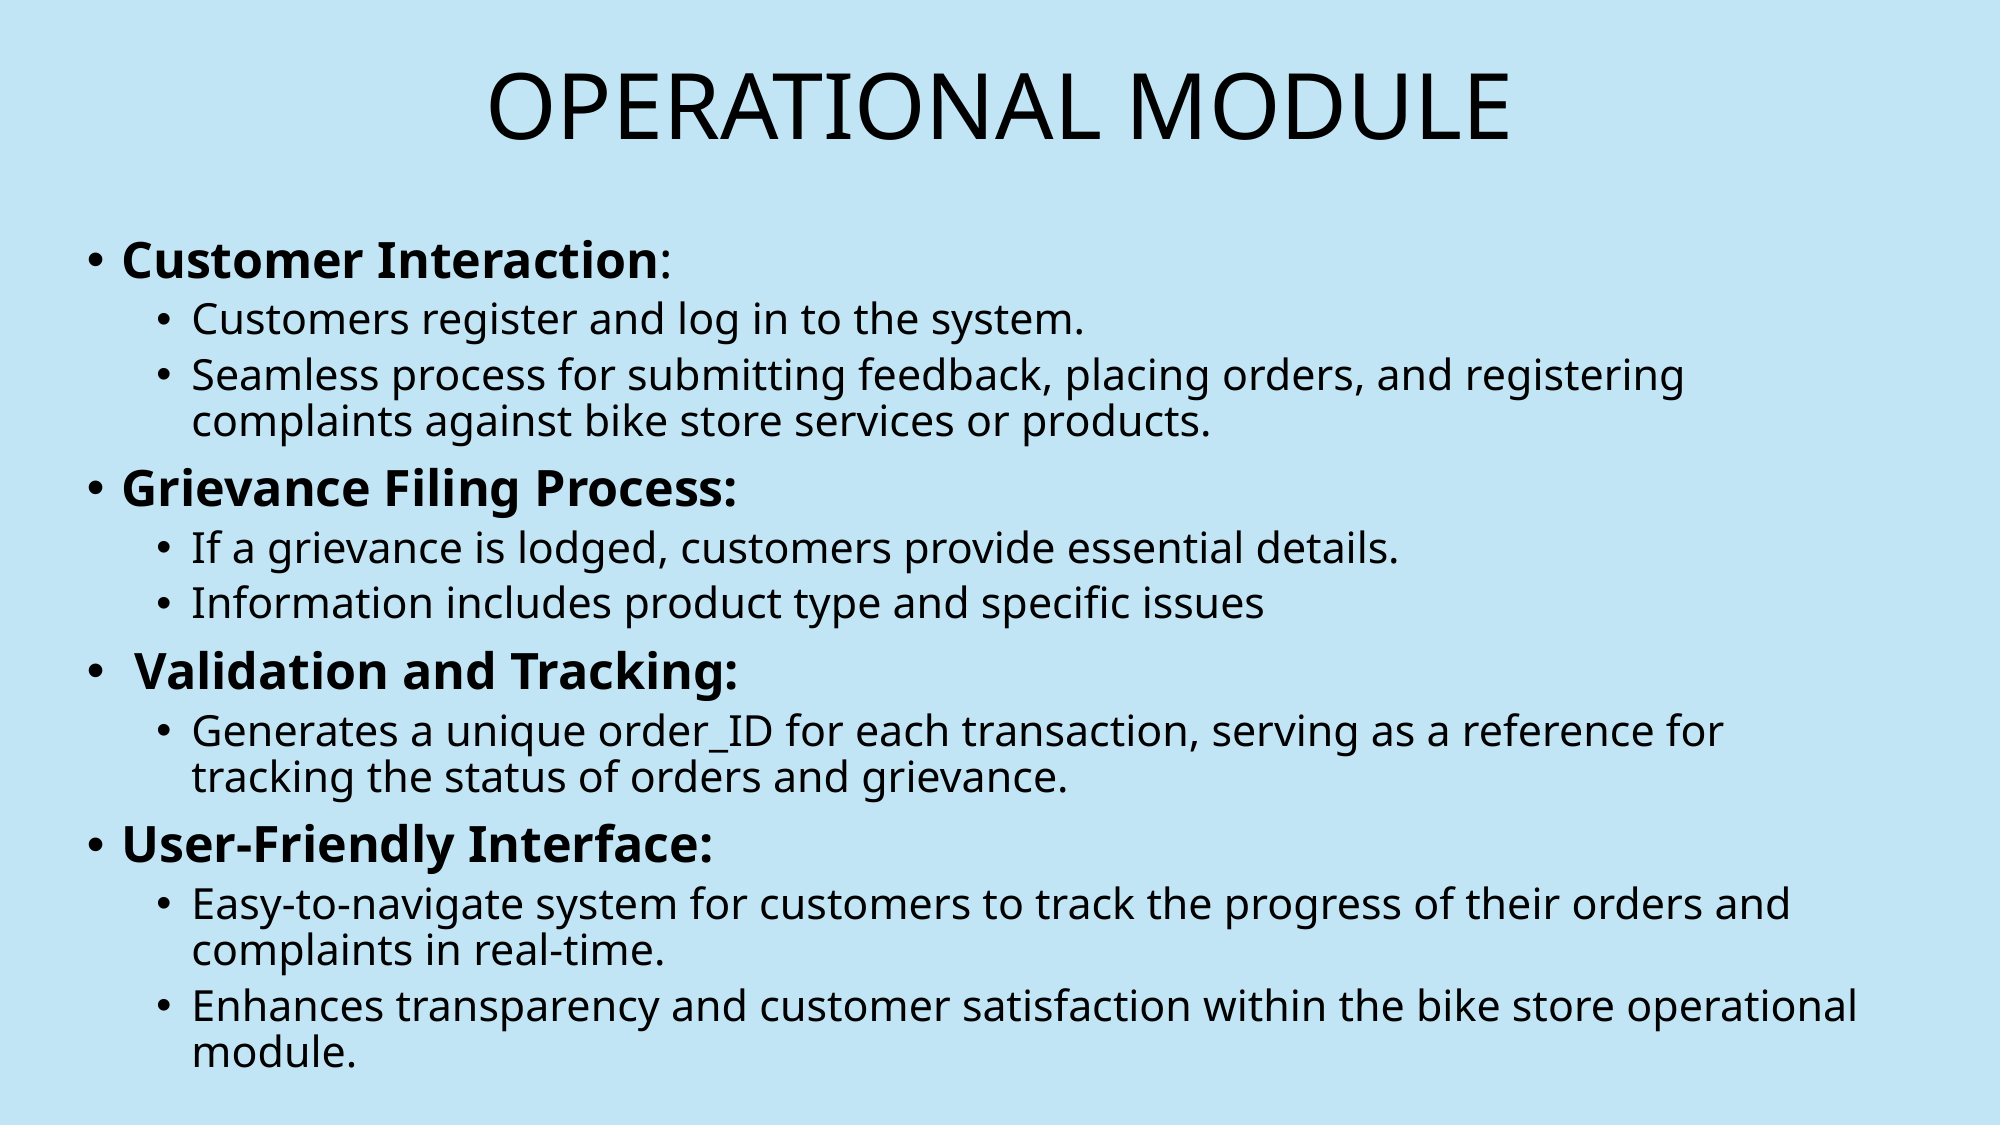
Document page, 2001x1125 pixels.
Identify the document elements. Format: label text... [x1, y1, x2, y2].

list Customer Interaction: Customers register and log in to the system. Seamless process for submitting feedback, placing orders, and registering complaints against bike store services or products. Grievance Filing Process: If a grievance is lodged, customers provide essential details. Information includes product type and specific issues Validation and Tracking: Generates a unique order_ID for each transaction, serving as a reference for tracking the status of orders and grievance. User-Friendly Interface: Easy-to-navigate system for customers to track the progress of their orders and complaints in real-time. Enhances transparency and customer satisfaction within the bike store operational module. [71, 227, 1880, 1093]
title OPERATIONAL MODULE​ [137, 32, 1863, 187]
